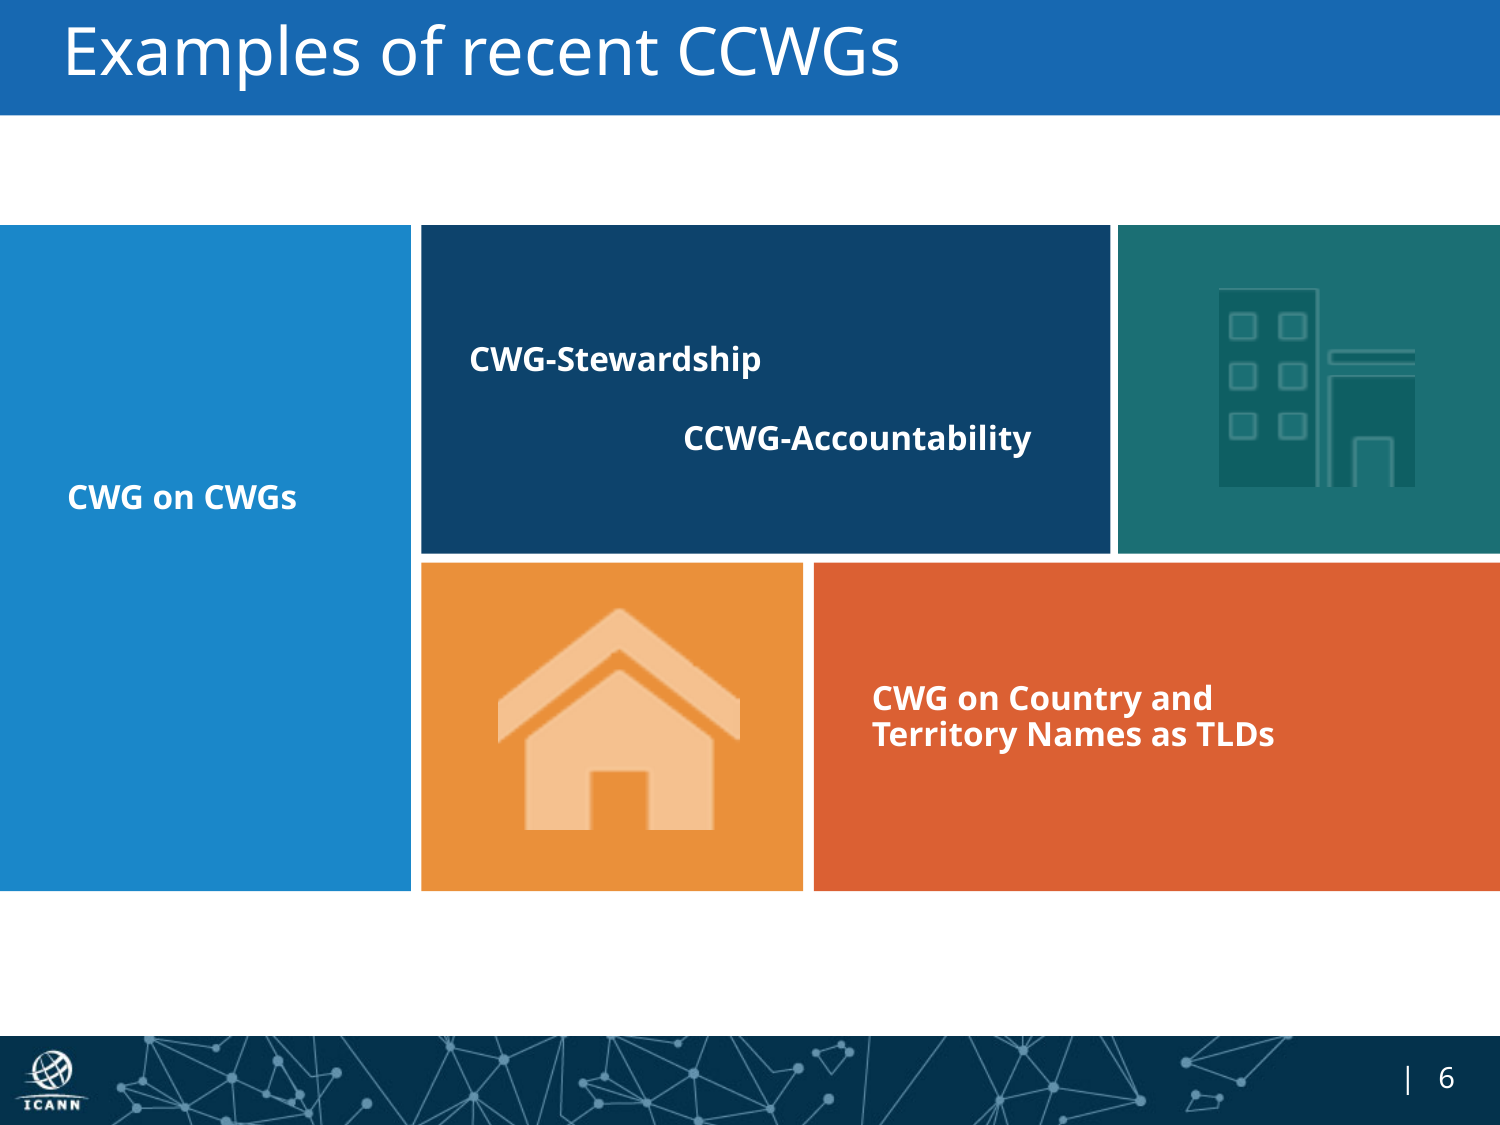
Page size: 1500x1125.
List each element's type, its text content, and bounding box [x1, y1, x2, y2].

text_box [419, 223, 1113, 556]
text_box CWG-Stewardship [469, 343, 963, 416]
text_box [812, 561, 1500, 893]
text_box [0, 223, 413, 893]
picture [0, 1036, 1500, 1125]
text_box CWG on Country and Territory Names as TLDs [871, 682, 1365, 755]
picture [498, 606, 740, 830]
text_box [1116, 223, 1500, 556]
title Examples of recent CCWGs [0, 0, 1500, 116]
text_box CWG on CWGs [67, 481, 369, 554]
text_box CCWG-Accountability [683, 421, 1061, 494]
text_box [419, 561, 805, 893]
picture [1218, 287, 1415, 488]
